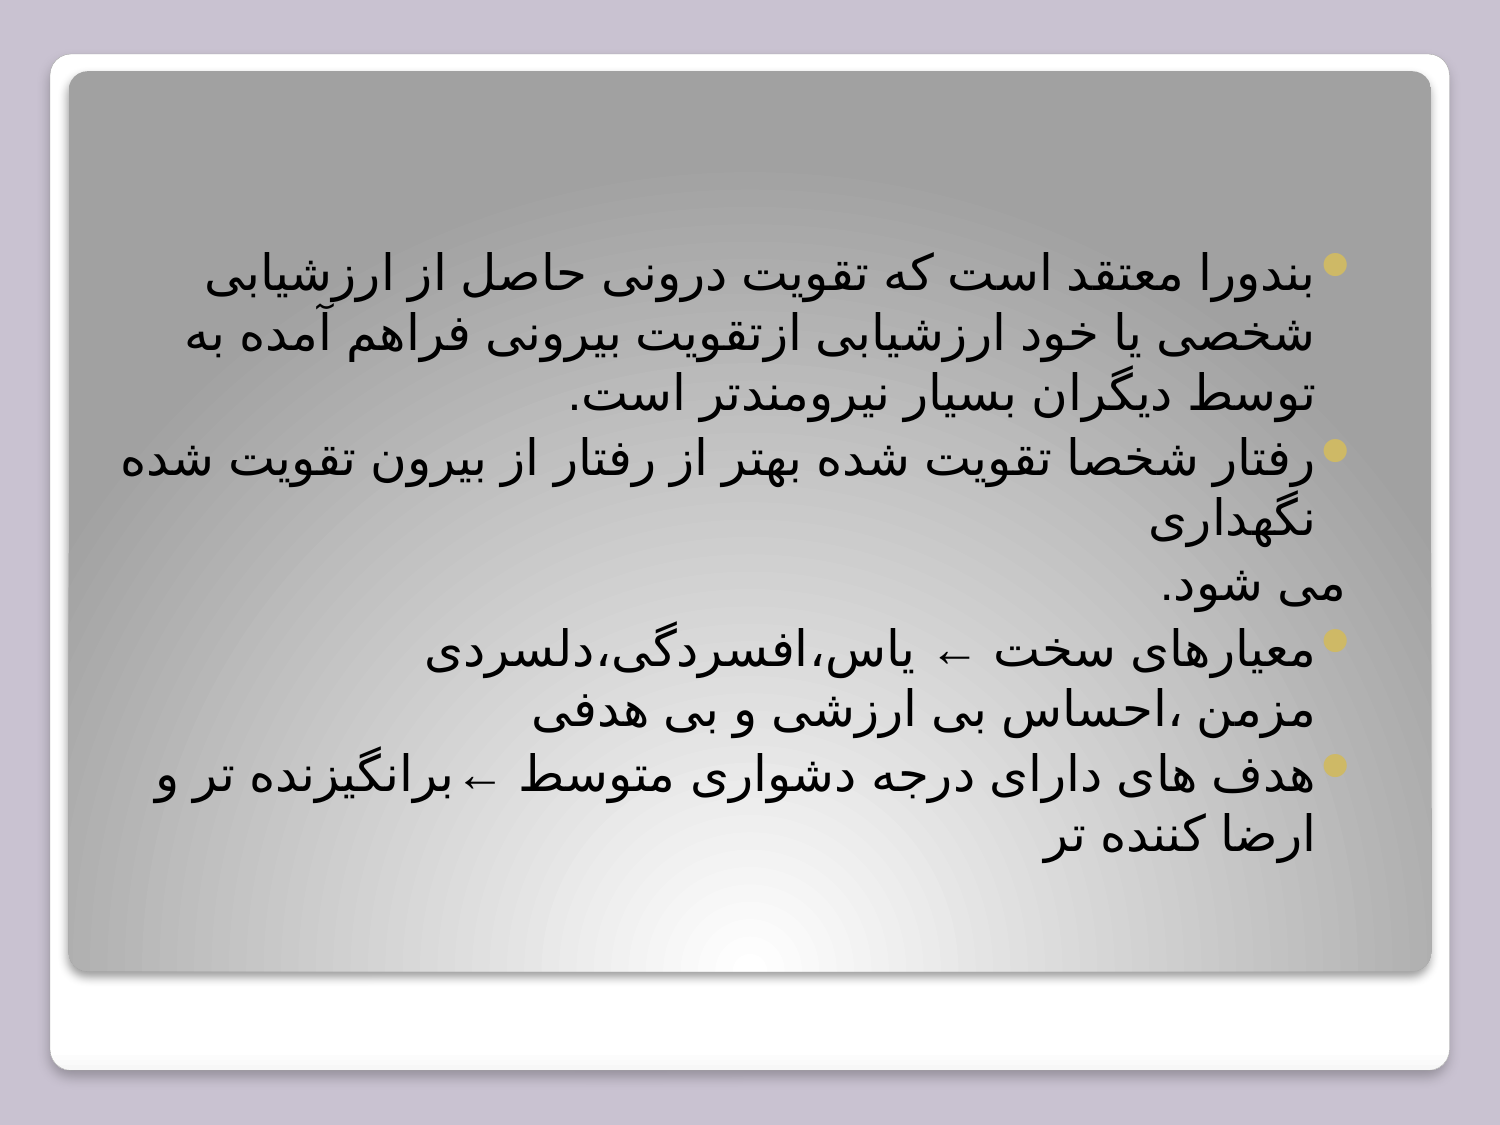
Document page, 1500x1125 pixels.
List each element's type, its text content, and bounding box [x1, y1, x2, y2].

list بندورا معتقد است که تقویت درونی حاصل از ارزشیابی شخصی یا خود ارزشیابی ازتقویت بیرونی فراهم آمده به توسط دیگران بسیار نیرومندتر است. رفتار شخصا تقویت شده بهتر از رفتار از بیرون تقویت شده نگهداری می شود. معیارهای سخت ← یاس،افسردگی،دلسردی مزمن ،احساس بی ارزشی و بی هدفی هدف های دارای درجه دشواری متوسط ←برانگیزنده تر و ارضا کننده تر [87, 225, 1375, 913]
